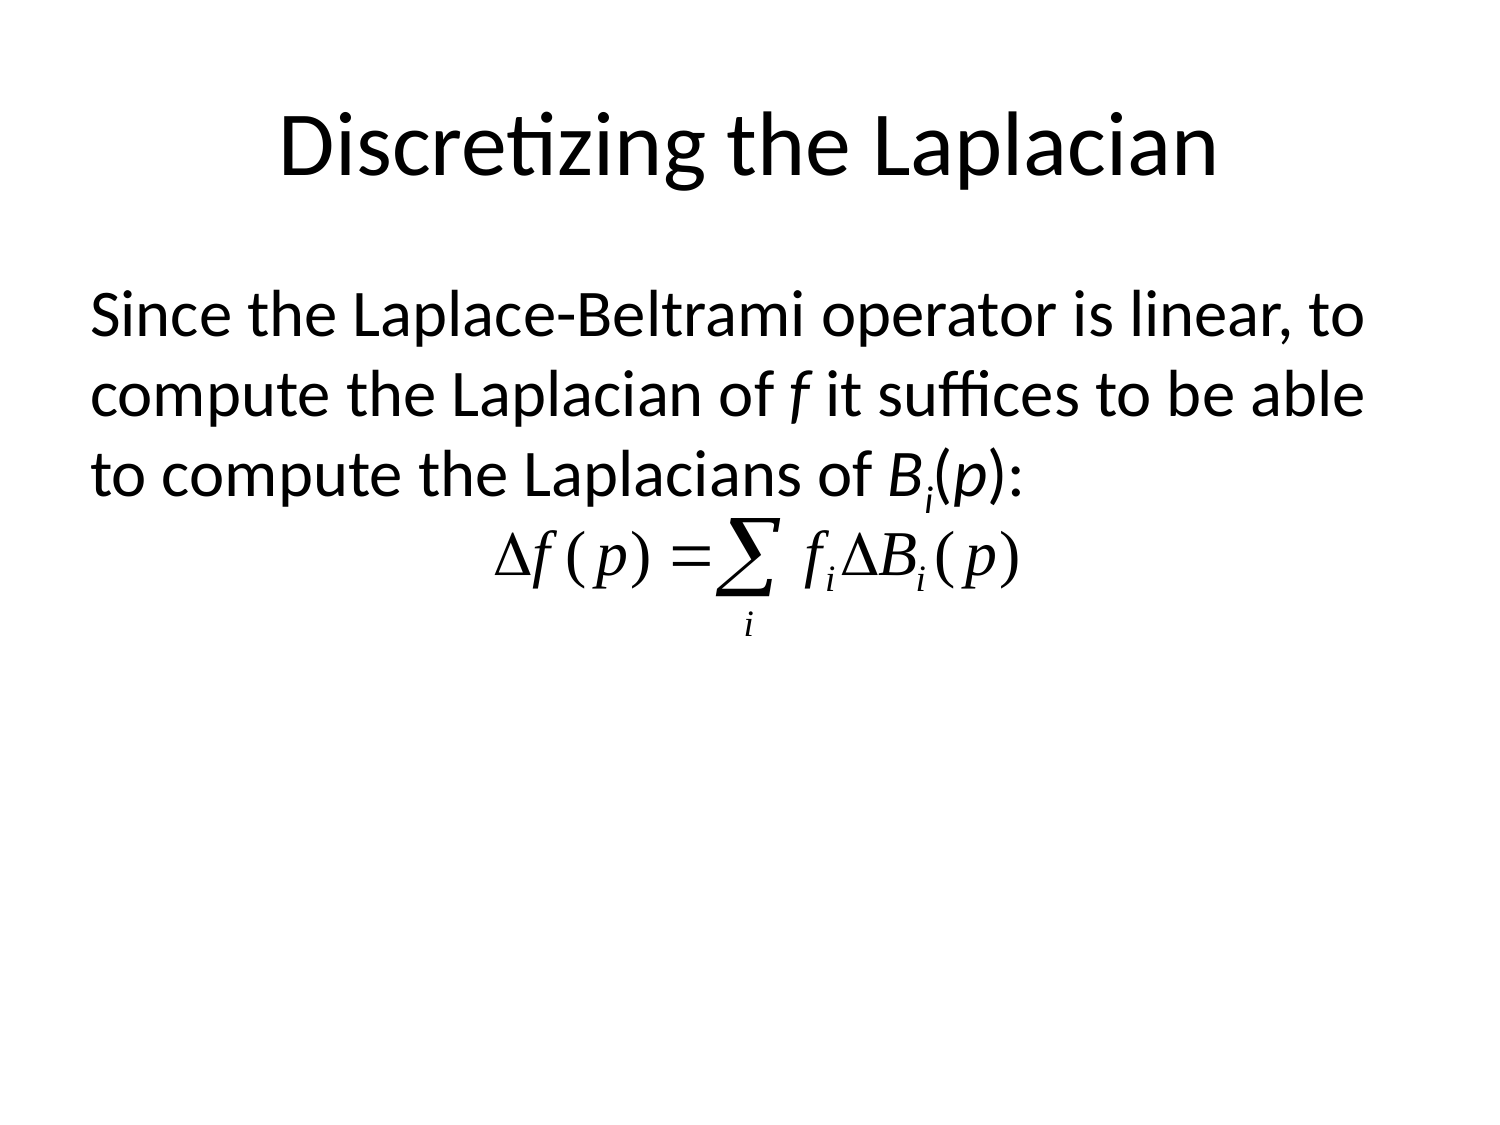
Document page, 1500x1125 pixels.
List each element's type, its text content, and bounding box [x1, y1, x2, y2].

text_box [484, 505, 1033, 651]
title Discretizing the Laplacian [75, 45, 1425, 233]
list Since the Laplace-Beltrami operator is linear, to compute the Laplacian of f it suffices to be able to compute the Laplacians of Bi(p): [75, 262, 1425, 1125]
